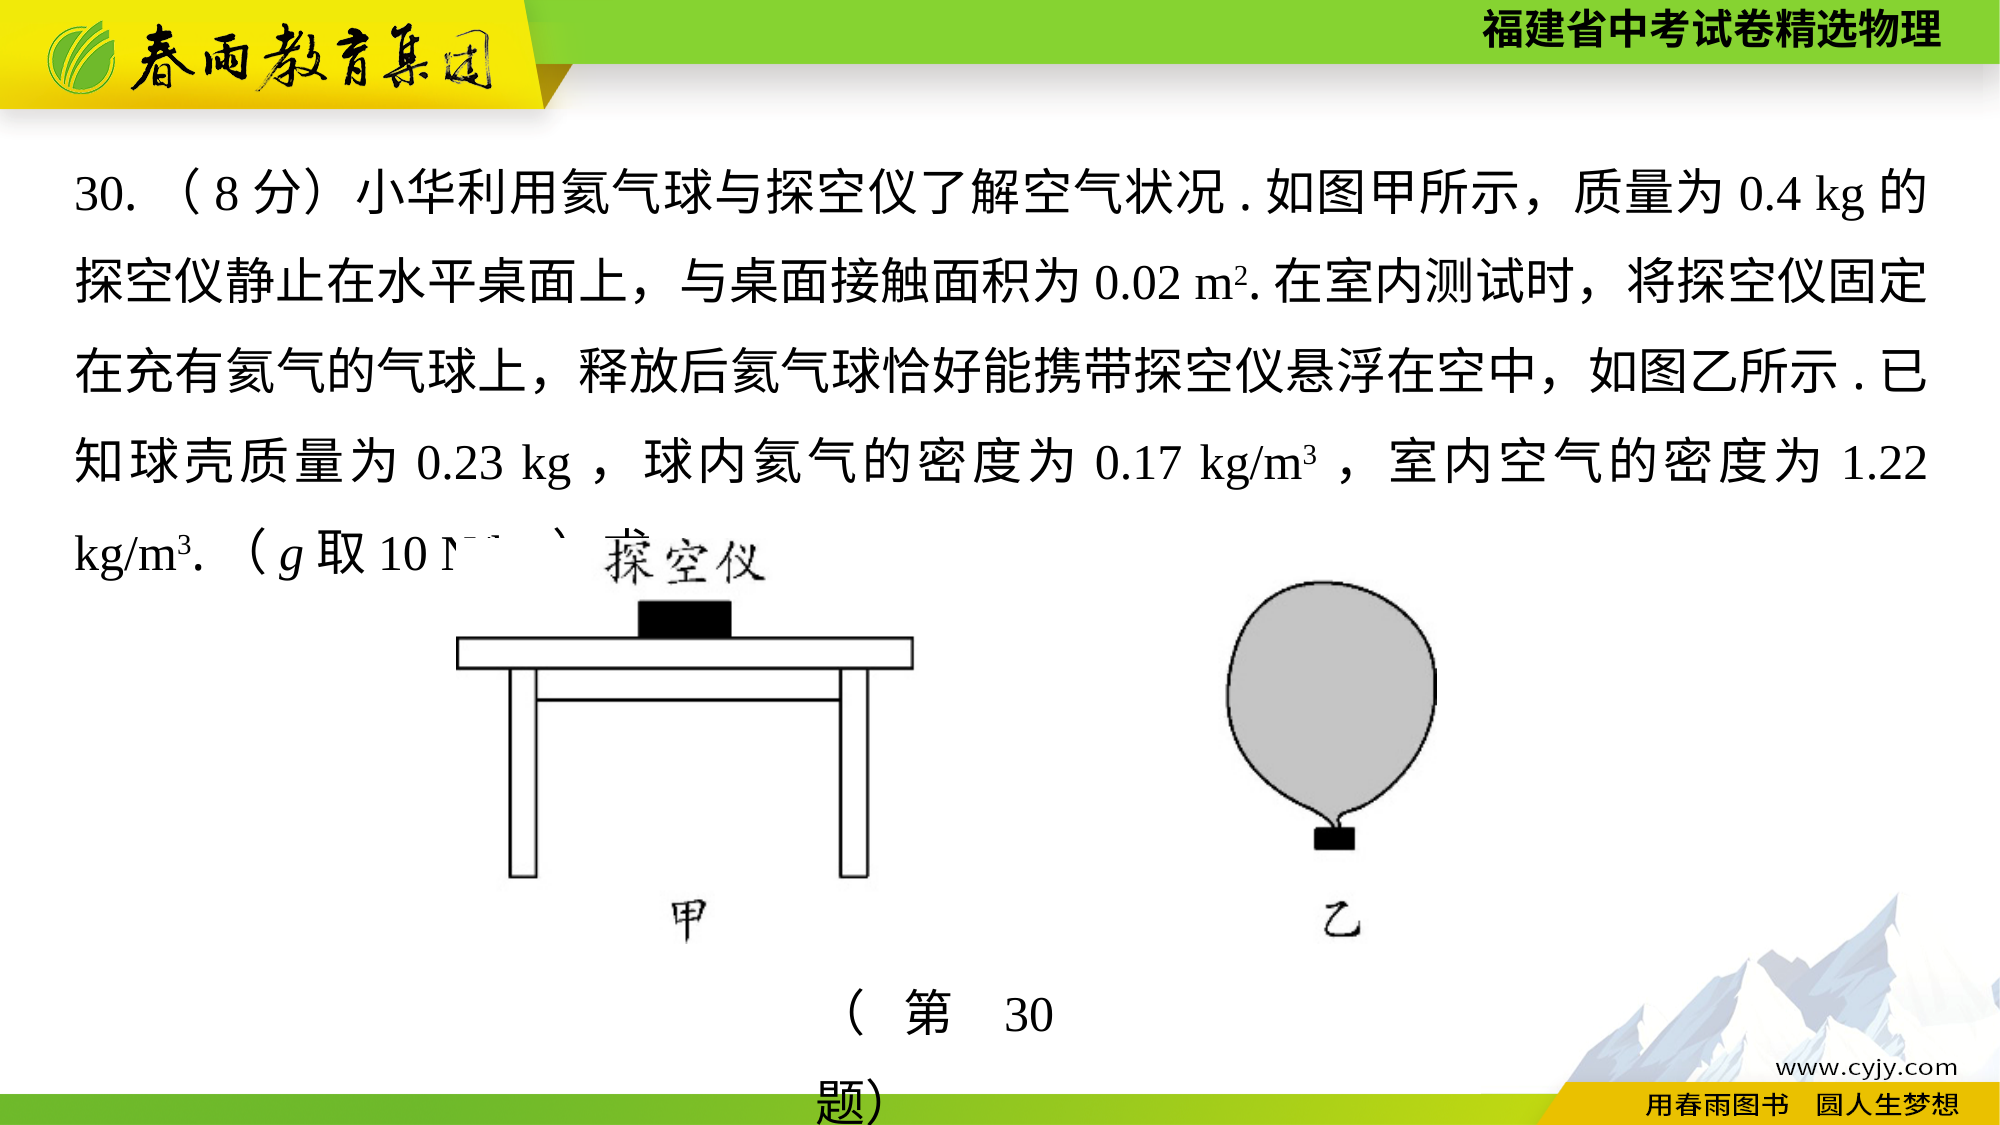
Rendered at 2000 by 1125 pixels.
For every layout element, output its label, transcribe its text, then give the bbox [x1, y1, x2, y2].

text_box （第30题） [801, 953, 1081, 1049]
list 30.（8分）小华利用氦气球与探空仪了解空气状况.如图甲所示，质量为0.4 kg的探空仪静止在水平桌面上，与桌面接触面积为0.02 m2.在室内测试时，将探空仪固定在充有氦气的气球上，释放后氦气球恰好能携带探空仪悬浮在空中，如图乙所示.已知球壳质量为0.23 kg，球内氦气的密度为0.17 kg/m3，室内空气的密度为1.22 kg/m3.（g取10 N/kg）求： [59, 122, 1944, 592]
picture [0, 0, 2000, 1125]
